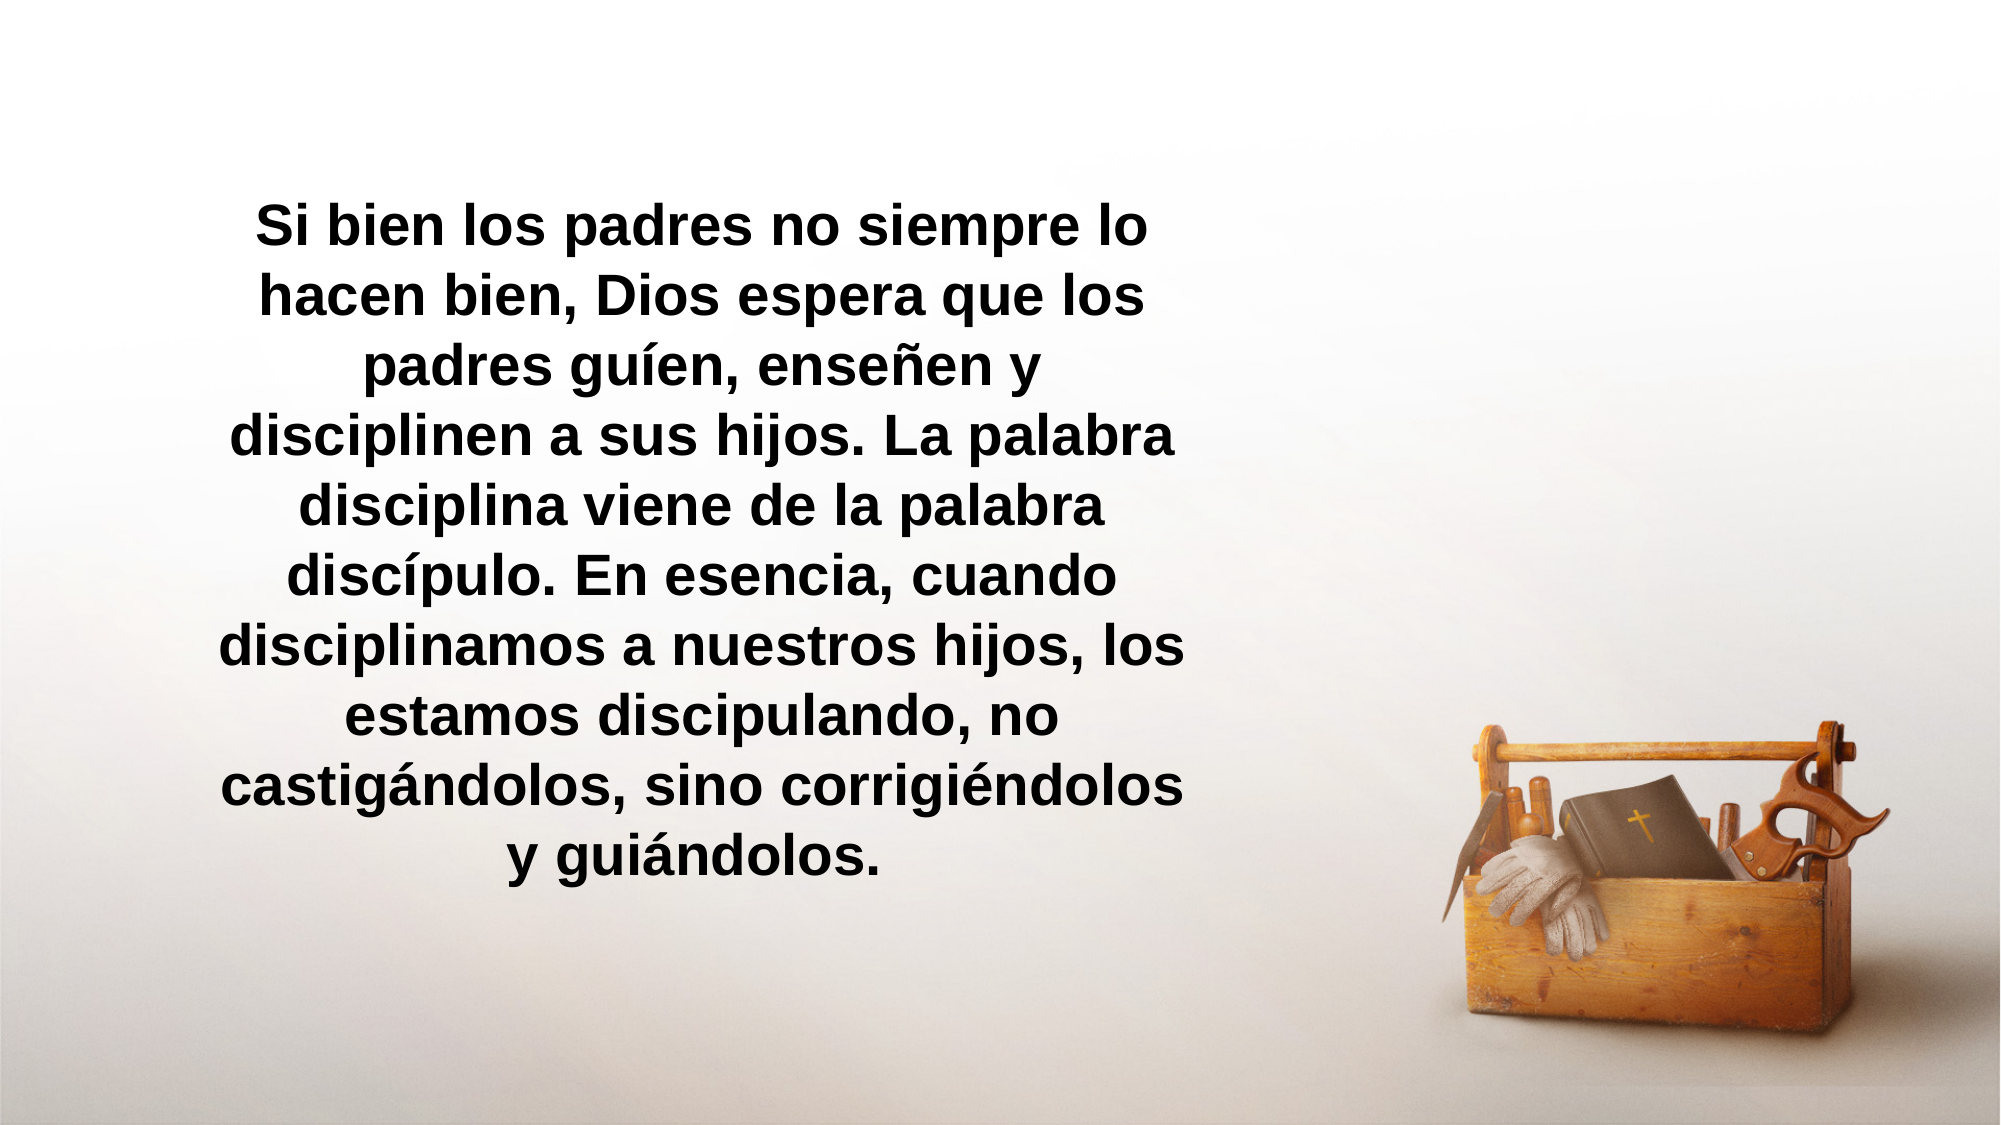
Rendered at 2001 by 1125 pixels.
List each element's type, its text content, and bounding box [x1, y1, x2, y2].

picture [0, 0, 2001, 1125]
text_box Si bien los padres no siempre lo hacen bien, Dios espera que los padres guíen, enseñen y disciplinen a sus hijos. La palabra disciplina viene de la palabra discípulo. En esencia, cuando disciplinamos a nuestros hijos, los estamos discipulando, no castigándolos, sino corrigiéndolos y guiándolos. [188, 180, 1218, 895]
